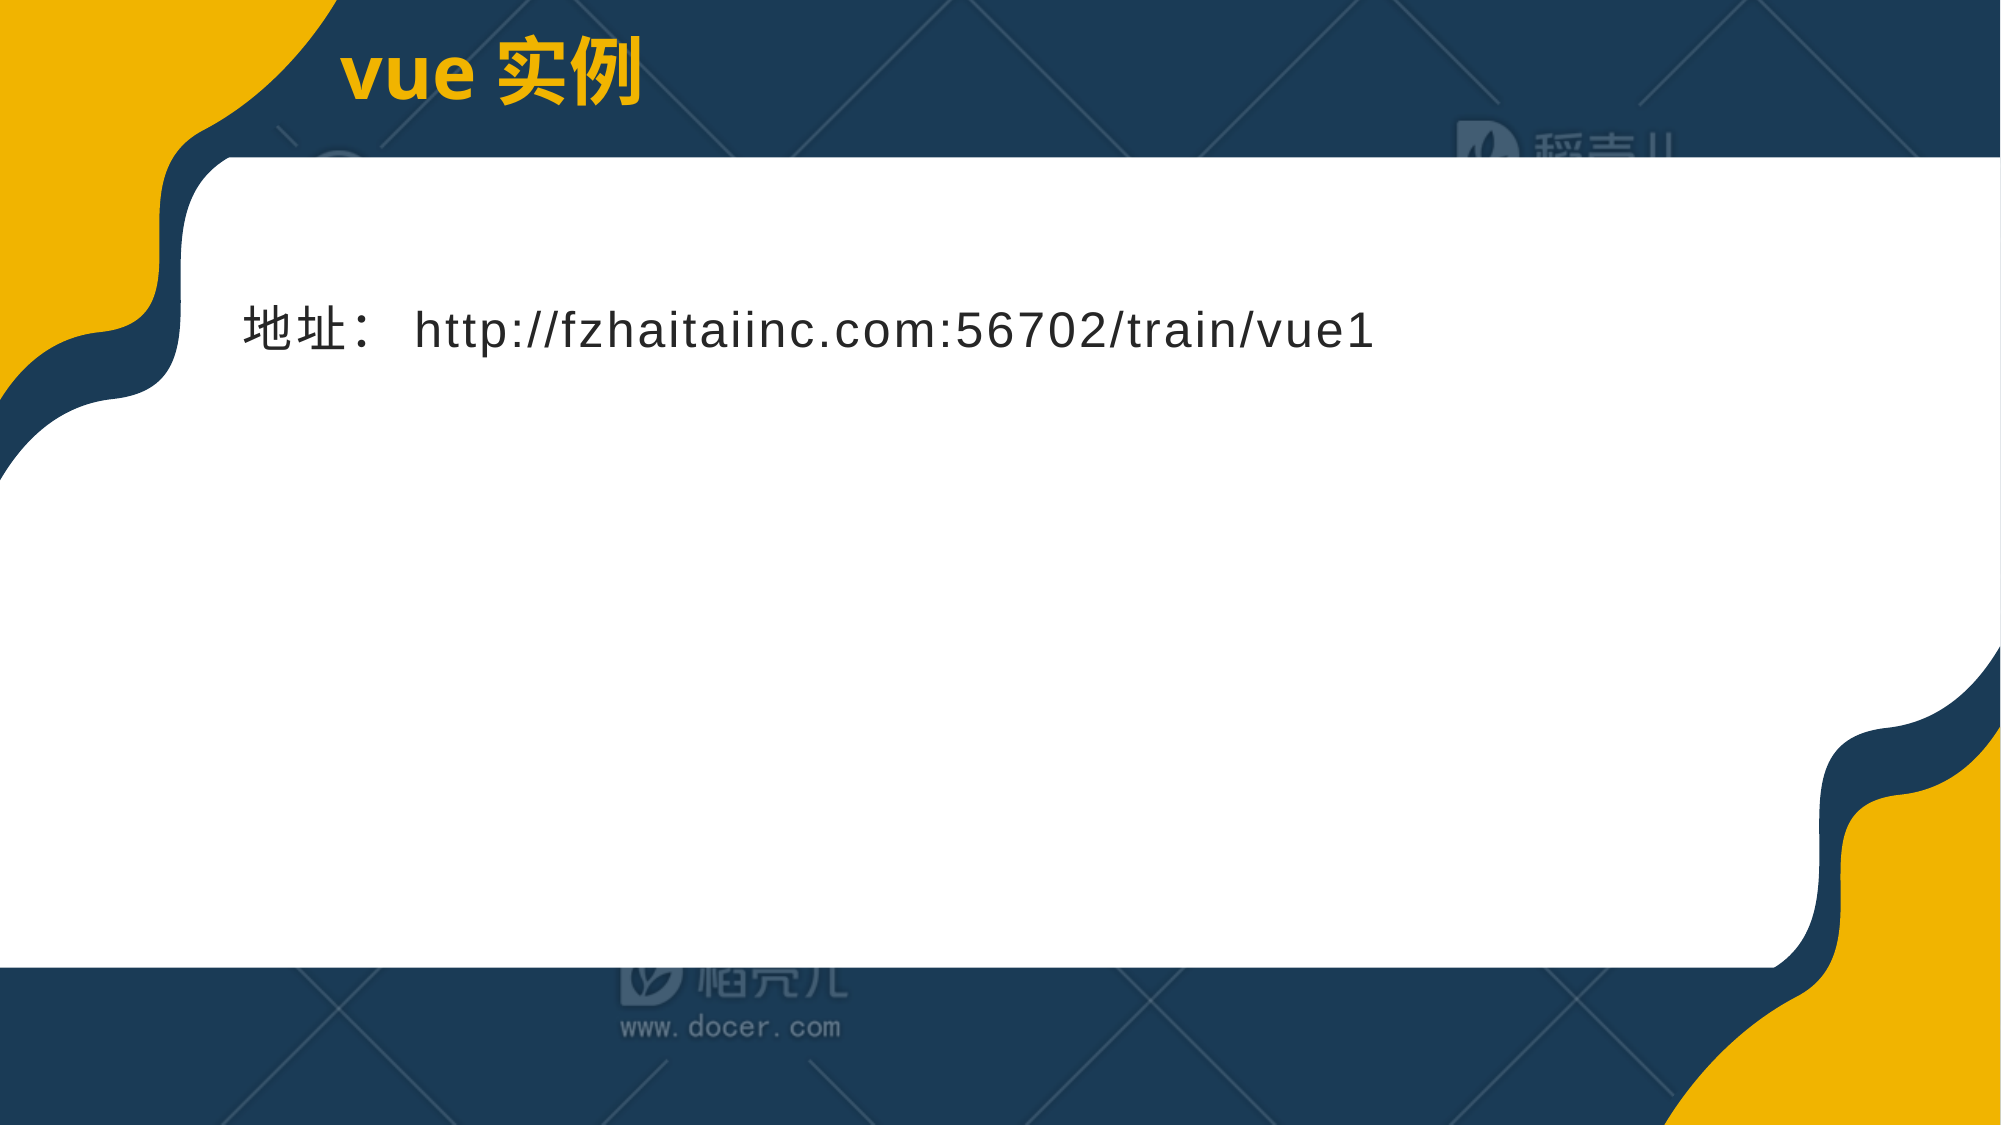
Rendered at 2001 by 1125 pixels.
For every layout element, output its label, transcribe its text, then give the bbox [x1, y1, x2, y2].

list 地址：http://fzhaitaiinc.com:56702/train/vue1 [226, 279, 1801, 846]
picture [0, 968, 1771, 1125]
text_box vue实例 [325, 16, 660, 122]
picture [232, 0, 2001, 646]
